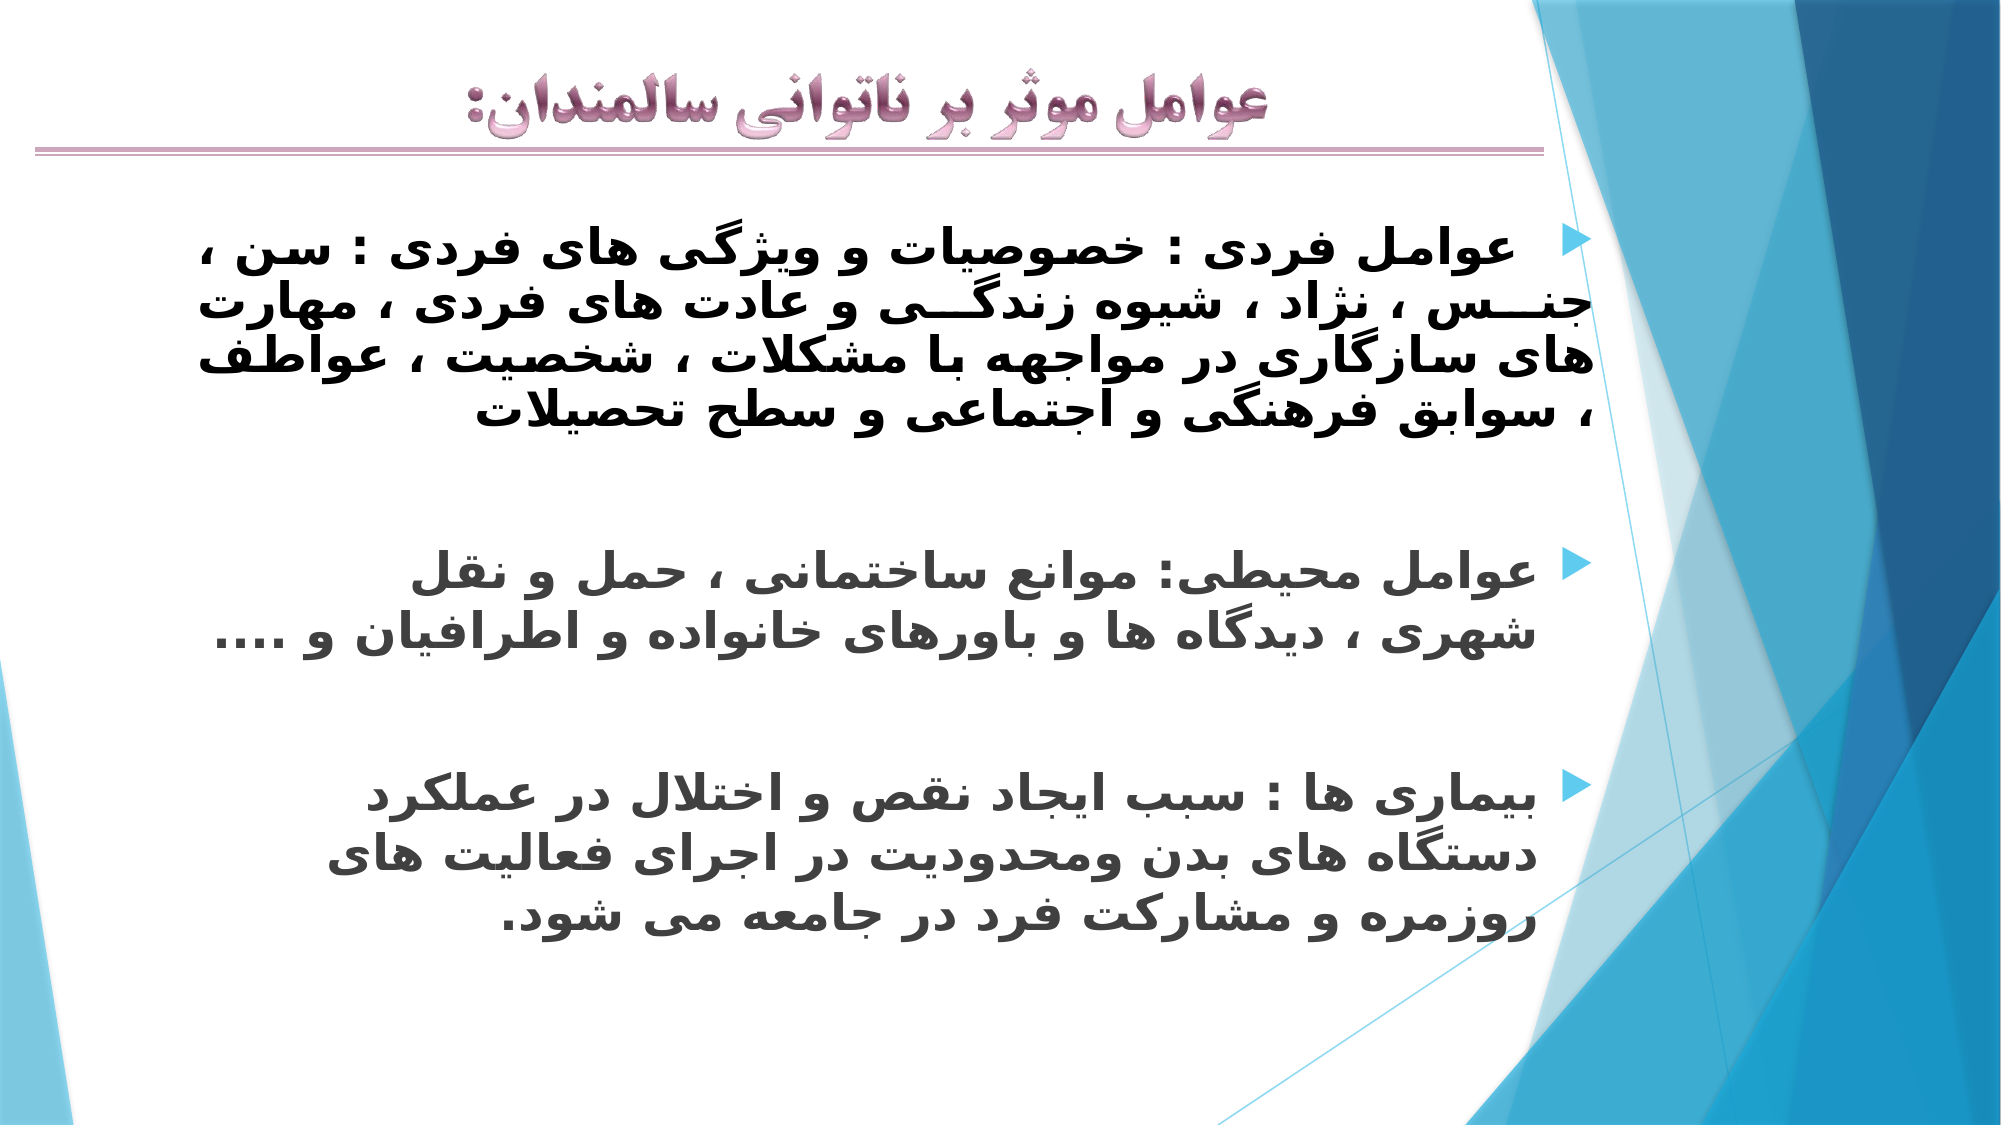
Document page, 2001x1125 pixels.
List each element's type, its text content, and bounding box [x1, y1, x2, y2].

list عوامل فردی : خصوصیات و ویژگی های فردی : سن ، جنس ، نژاد ، شیوه زندگی و عادت های فردی ، مهارت های سازگاری در مواجهه با مشکلات ، شخصیت ، عواطف ، سوابق فرهنگی و اجتماعی و سطح تحصیلات عوامل محیطی: موانع ساختمانی ، حمل و نقل شهری ، دیدگاه ها و باورهای خانواده و اطرافیان و .... بیماری ها : سبب ایجاد نقص و اختلال در عملکرد دستگاه های بدن ومحدودیت در اجرای فعالیت های روزمره و مشارکت فرد در جامعه می شود. [137, 213, 1612, 1014]
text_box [34, 67, 1545, 157]
